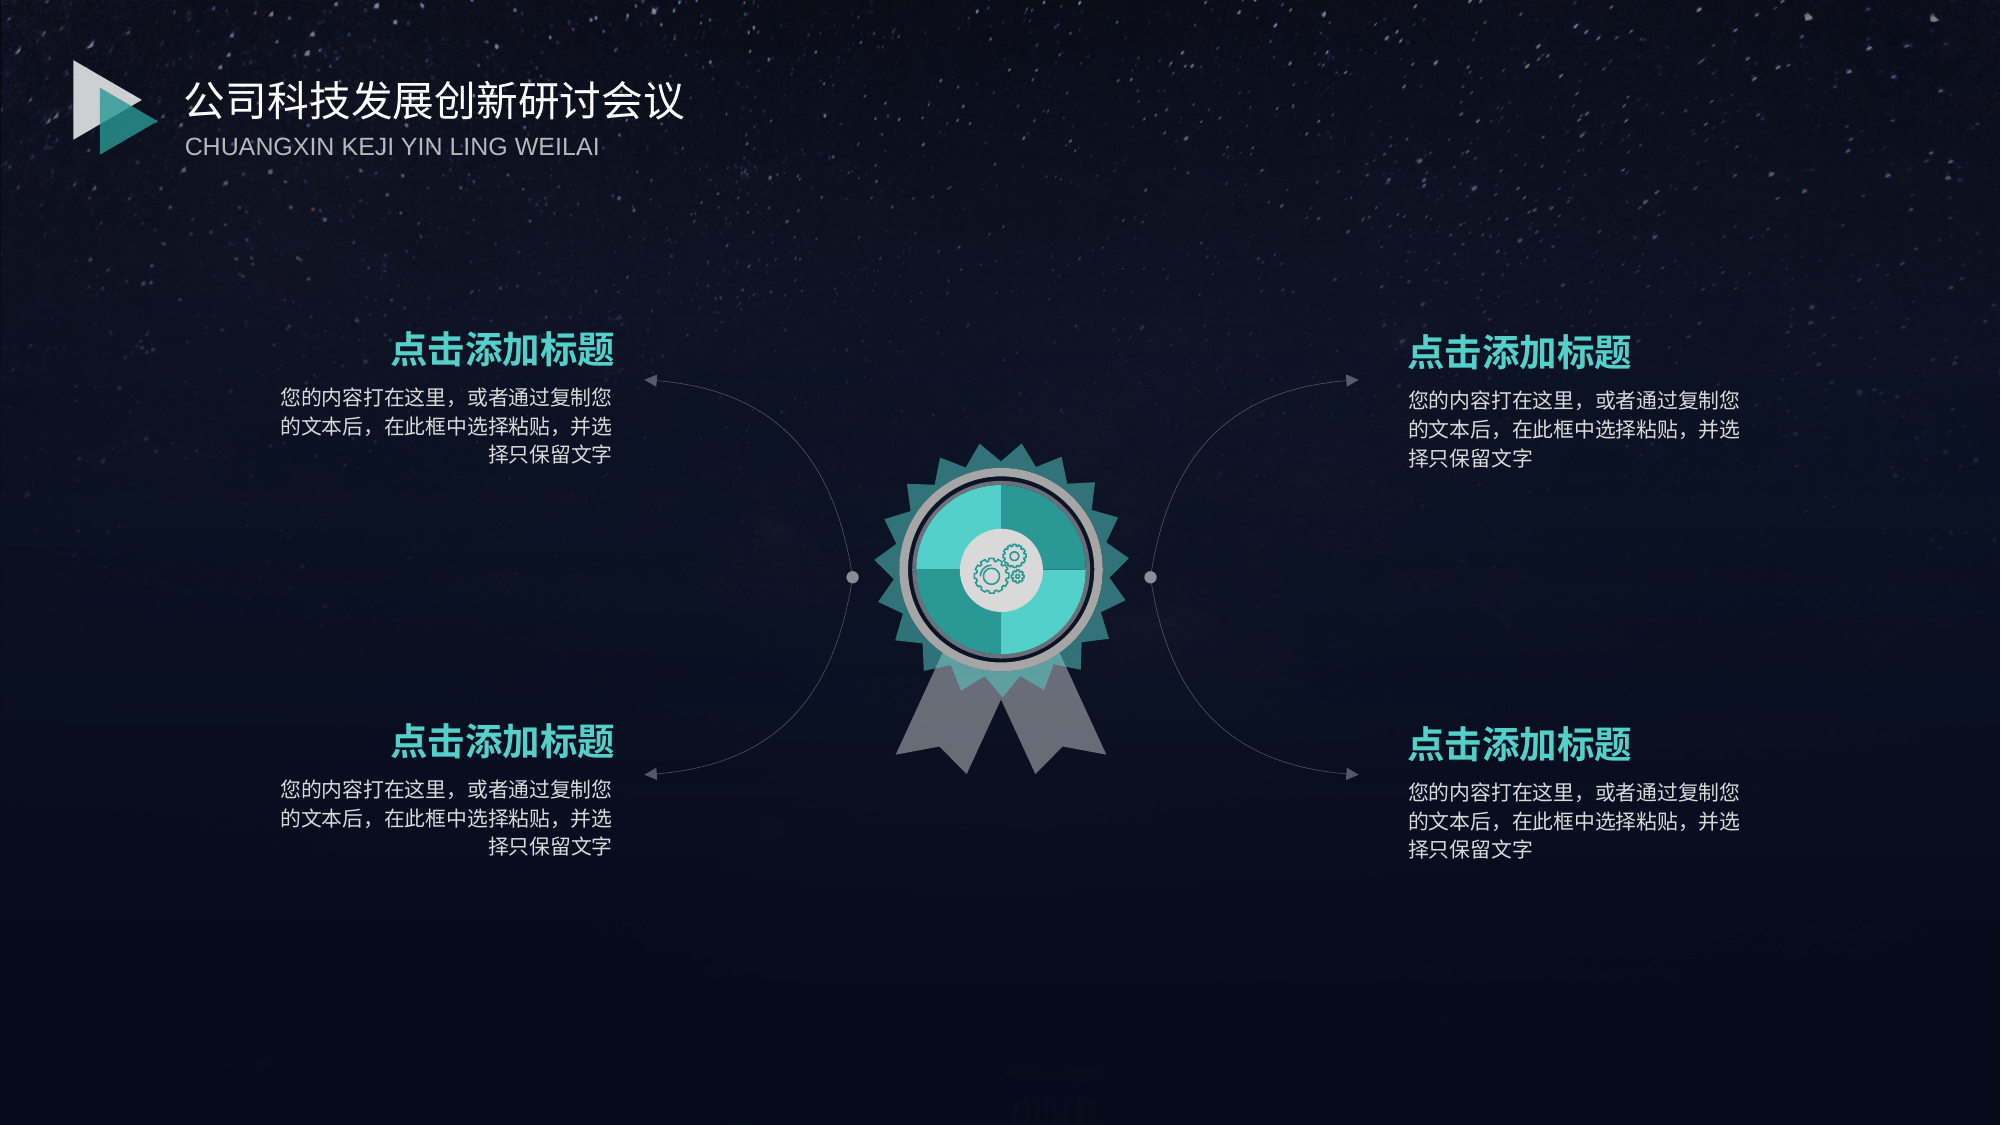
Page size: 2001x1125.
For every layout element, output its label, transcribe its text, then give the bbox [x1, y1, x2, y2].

text_box 公司科技发展创新研讨会议 [169, 67, 710, 132]
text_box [1392, 321, 1776, 471]
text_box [874, 443, 1129, 775]
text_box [224, 710, 631, 860]
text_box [73, 60, 158, 155]
picture [0, 0, 2000, 1125]
text_box [1144, 571, 1359, 781]
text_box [1392, 713, 1776, 863]
text_box [644, 571, 859, 781]
text_box CHUANGXIN KEJI YIN LING WEILAI [169, 122, 699, 168]
text_box [644, 374, 852, 573]
text_box [1151, 374, 1359, 573]
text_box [224, 318, 631, 468]
